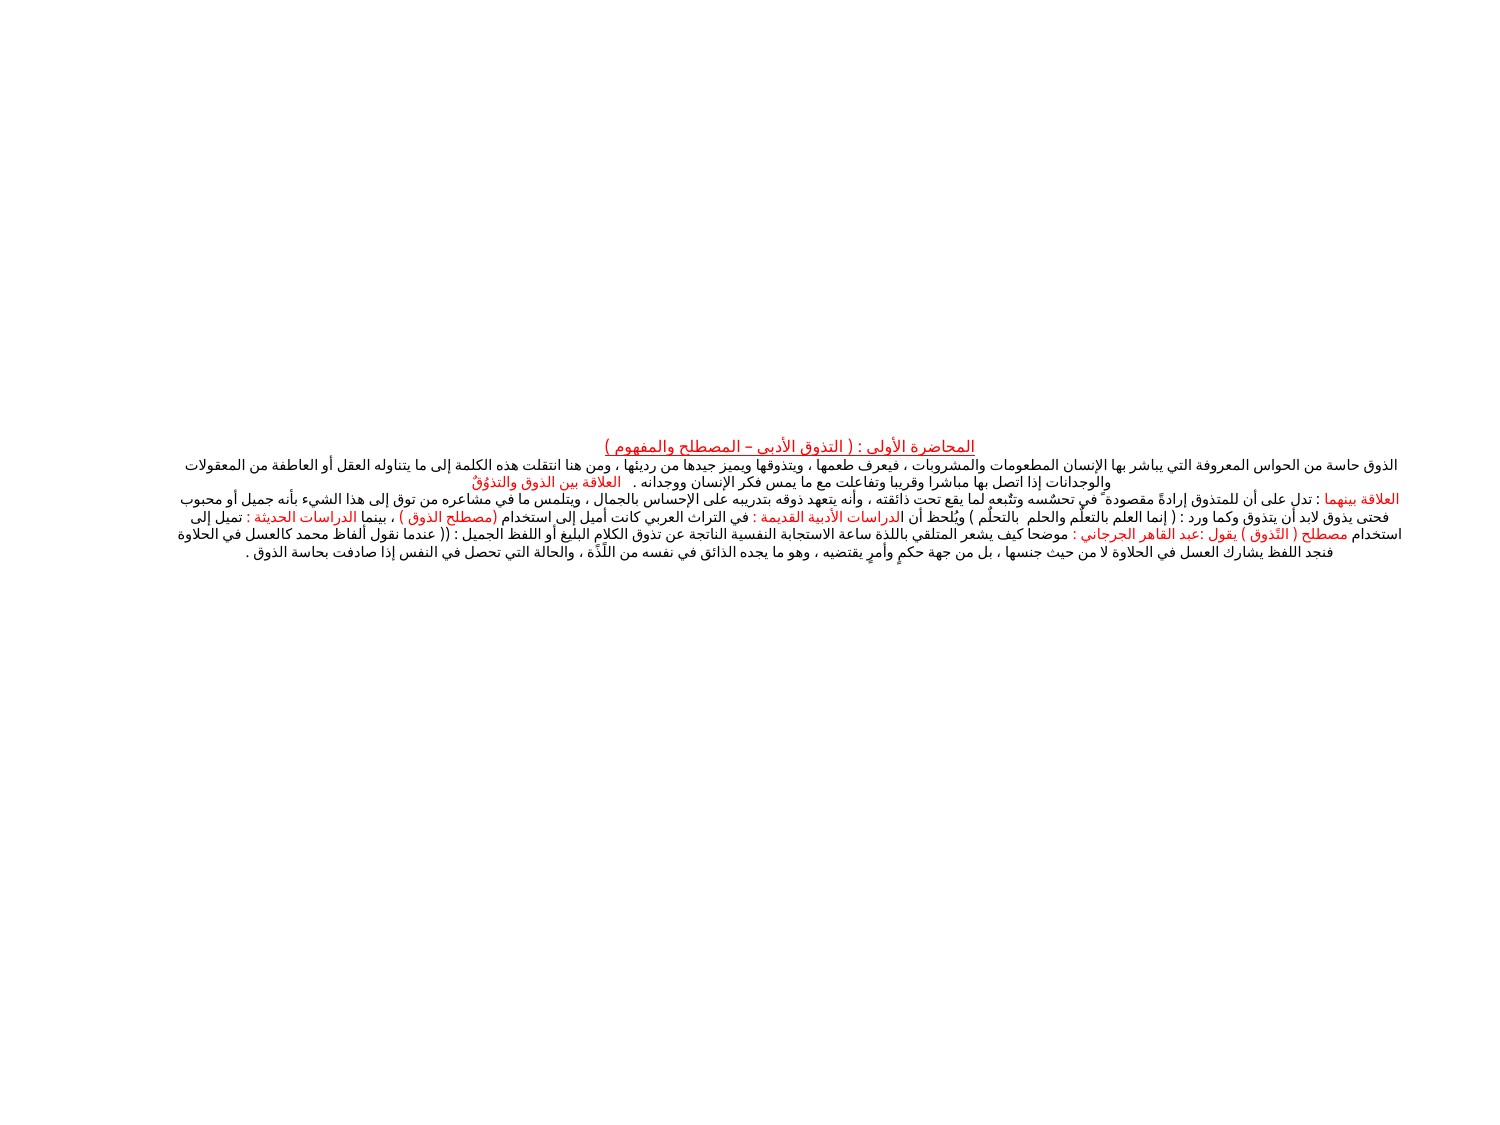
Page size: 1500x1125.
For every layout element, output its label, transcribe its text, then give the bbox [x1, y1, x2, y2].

title المحاضرة الأولى : ( التذوق الأدبي – المصطلح والمفهوم ) الذوق حاسة من الحواس المعروفة التي يباشر بها الإنسان المطعومات والمشروبات ، فيعرف طعمها ، ويتذوقها ويميز جيدها من رديئها ، ومن هنا انتقلت هذه الكلمة إلى ما يتناوله العقل أو العاطفة من المعقولات والوجدانات إذا اتصل بها مباشرا وقريبا وتفاعلت مع ما يمس فكر الإنسان ووجدانه . العلاقة بين الذوق والتذوُقٌ العلاقة بينهما : تدل على أن للمتذوق إرادةً مقصودة ً في تحسٌسه وتتٌبعه لما يقع تحت ذائقته ، وأنه يتعهد ذوقه بتدريبه على الإحساس بالجمال ، ويتلمس ما في مشاعره من توق إلى هذا الشيء بأنه جميل أو محبوب فحتى يذوق لابد أن يتذوق وكما ورد : ( إنما العلم بالتعلٌم والحلم بالتحلٌم ) ويُلحظ أن الدراسات الأدبية القديمة : في التراث العربي كانت أميل إلى استخدام (مصطلح الذوق ) ، بينما الدراسات الحديثة : تميل إلى استخدام مصطلح ( التًذوق ) يقول :عبد القاهر الجرجاني : موضحا كيف يشعر المتلقي باللذة ساعة الاستجابة النفسية الناتجة عن تذوق الكلام البليغ أو اللفظ الجميل : (( عندما نقول ألفاظ محمد كالعسل في الحلاوة فنجد اللفظ يشارك العسل في الحلاوة لا من حيث جنسها ، بل من جهة حكمٍ وأمرٍ يقتضيه ، وهو ما يجده الذائق في نفسه من اللًذًة ، والحالة التي تحصل في النفس إذا صادفت بحاسة الذوق . [152, 351, 1428, 593]
